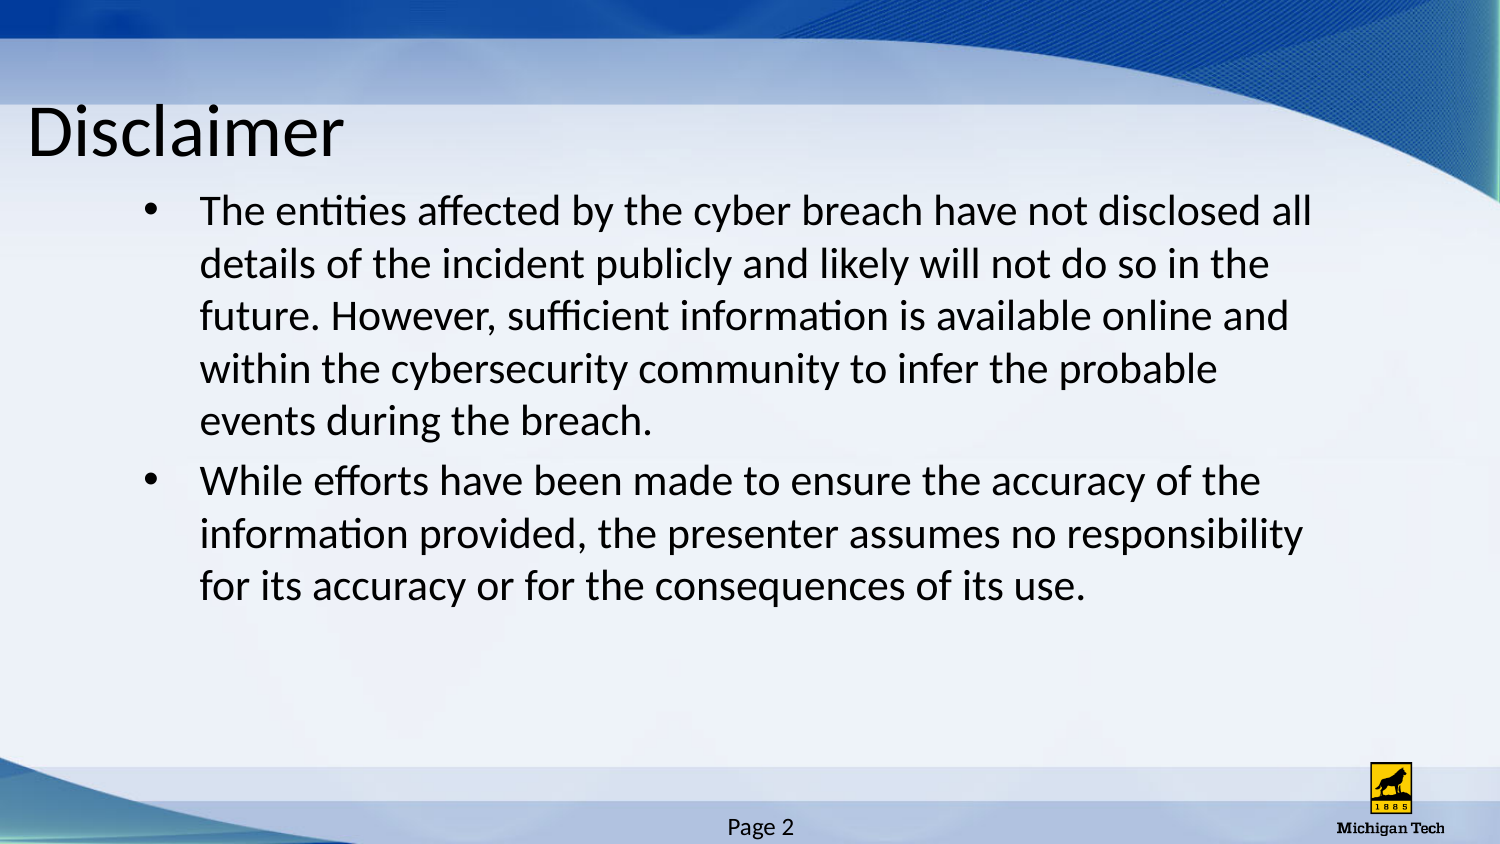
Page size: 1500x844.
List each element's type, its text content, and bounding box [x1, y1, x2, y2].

picture [0, 0, 1500, 844]
list The entities affected by the cyber breach have not disclosed all details of the incident publicly and likely will not do so in the future. However, sufficient information is available online and within the cybersecurity community to infer the probable events during the breach. While efforts have been made to ensure the accuracy of the information provided, the presenter assumes no responsibility for its accuracy or for the consequences of its use. [109, 174, 1343, 779]
title Disclaimer [12, 56, 1263, 197]
